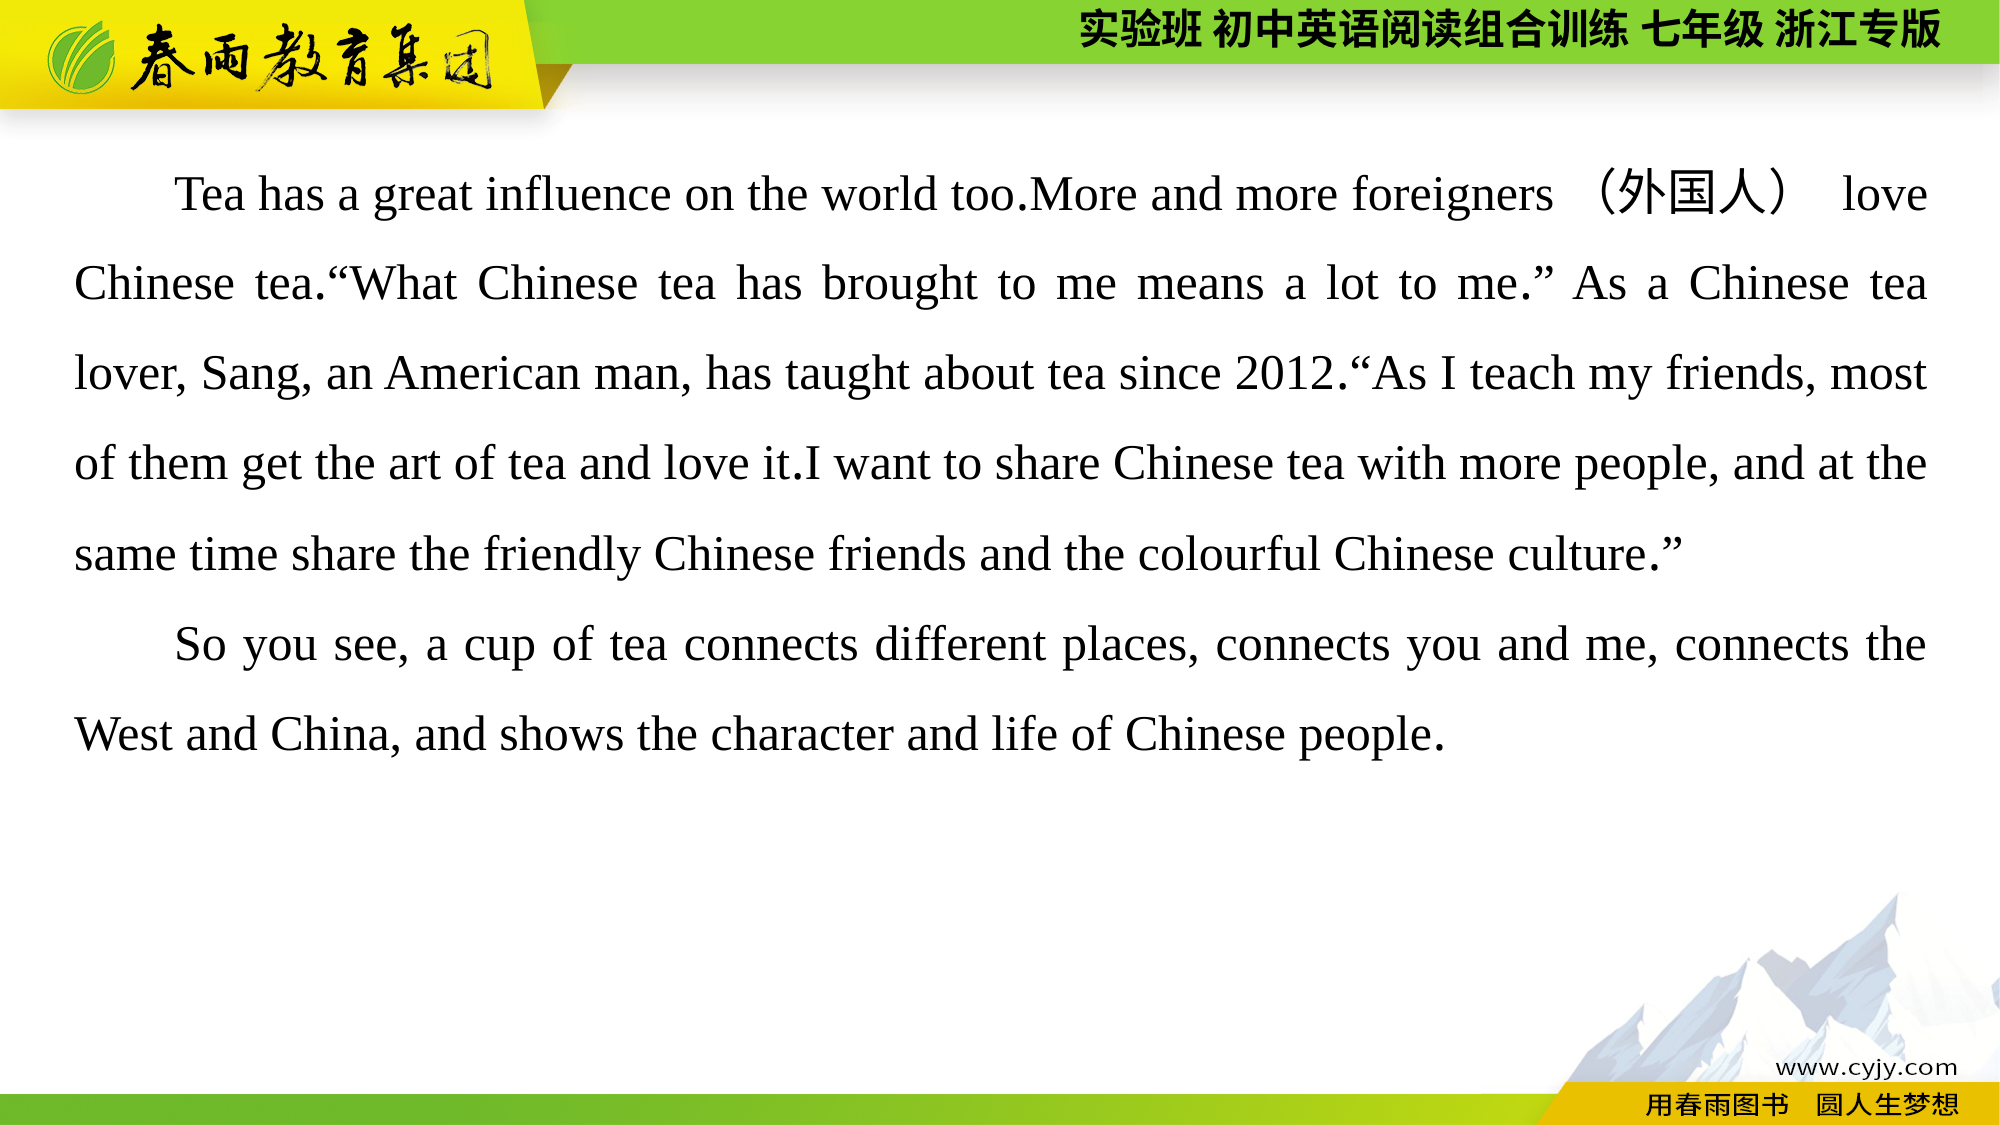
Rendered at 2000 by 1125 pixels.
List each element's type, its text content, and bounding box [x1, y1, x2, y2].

picture [0, 0, 2000, 1125]
list Tea has a great influence on the world too.More and more foreigners（外国人） love Chinese tea.“What Chinese tea has brought to me means a lot to me.” As a Chinese tea lover, Sang, an American man, has taught about tea since 2012.“As I teach my friends, most of them get the art of tea and love it.I want to share Chinese tea with more people, and at the same time share the friendly Chinese friends and the colourful Chinese culture.” So you see, a cup of tea connects different places, connects you and me, connects the West and China, and shows the character and life of Chinese people. [59, 122, 1944, 763]
